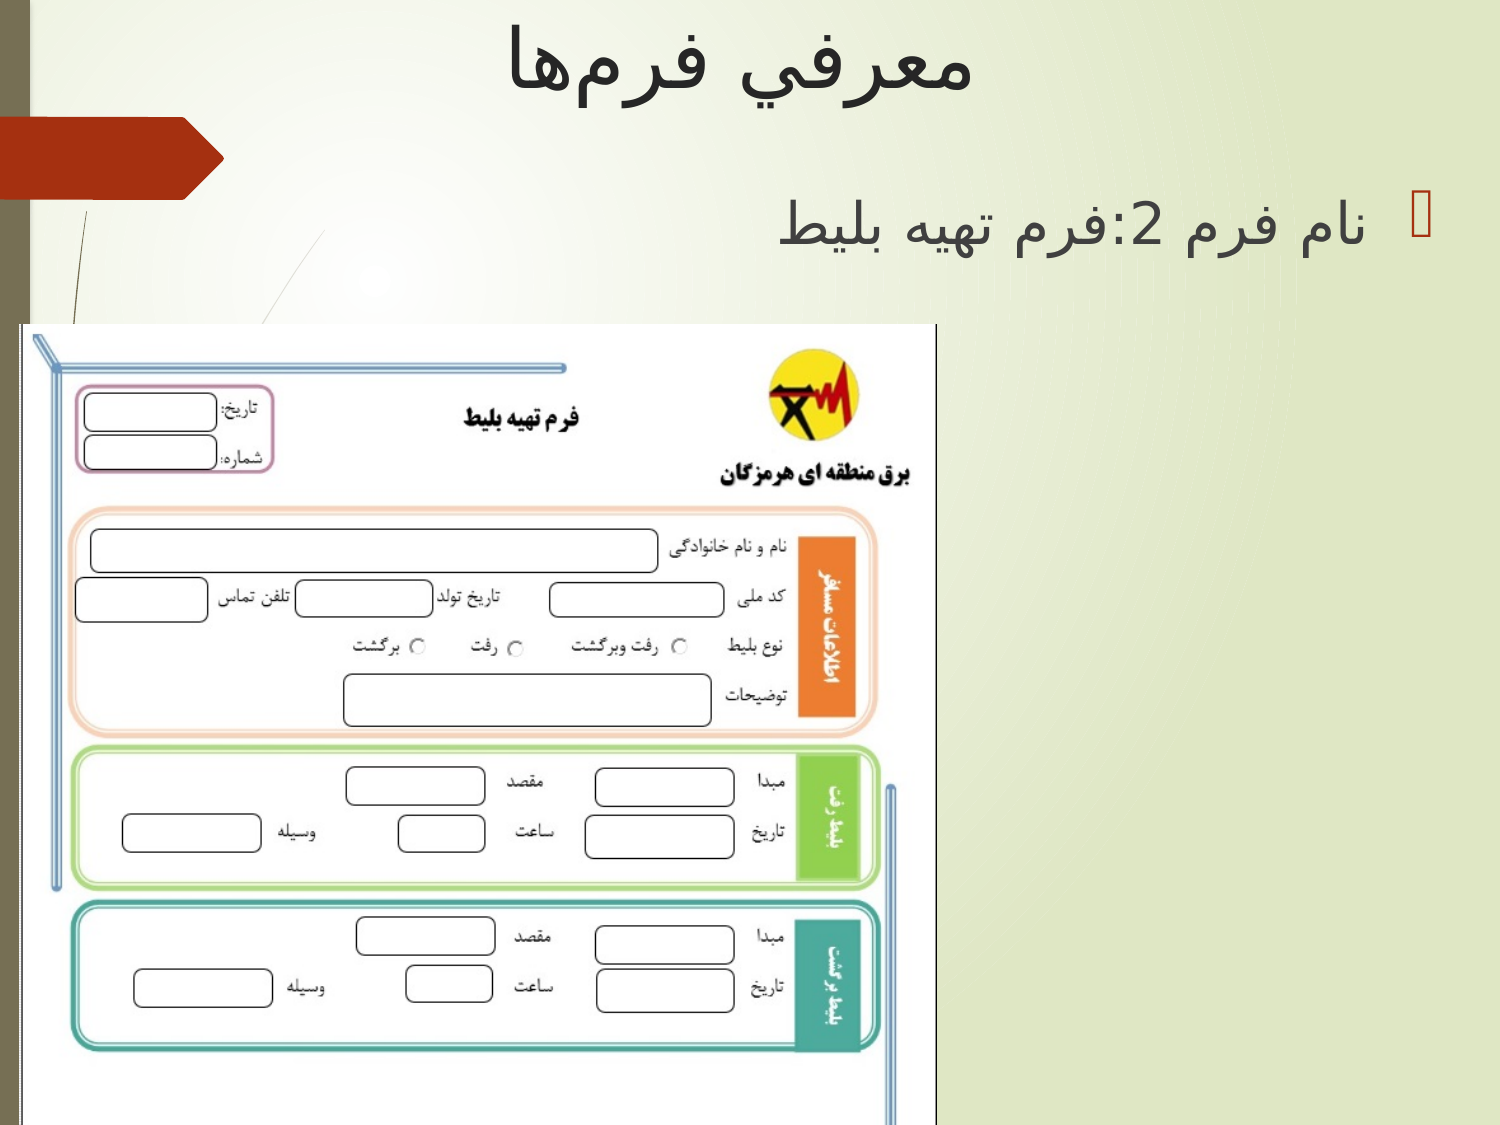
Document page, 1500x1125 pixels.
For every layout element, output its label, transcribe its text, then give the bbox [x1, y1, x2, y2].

list نام فرم 2:فرم تهیه بلیط [378, 178, 1460, 799]
title معرفي فرم‌ها [74, 0, 1410, 179]
picture [18, 324, 937, 1125]
